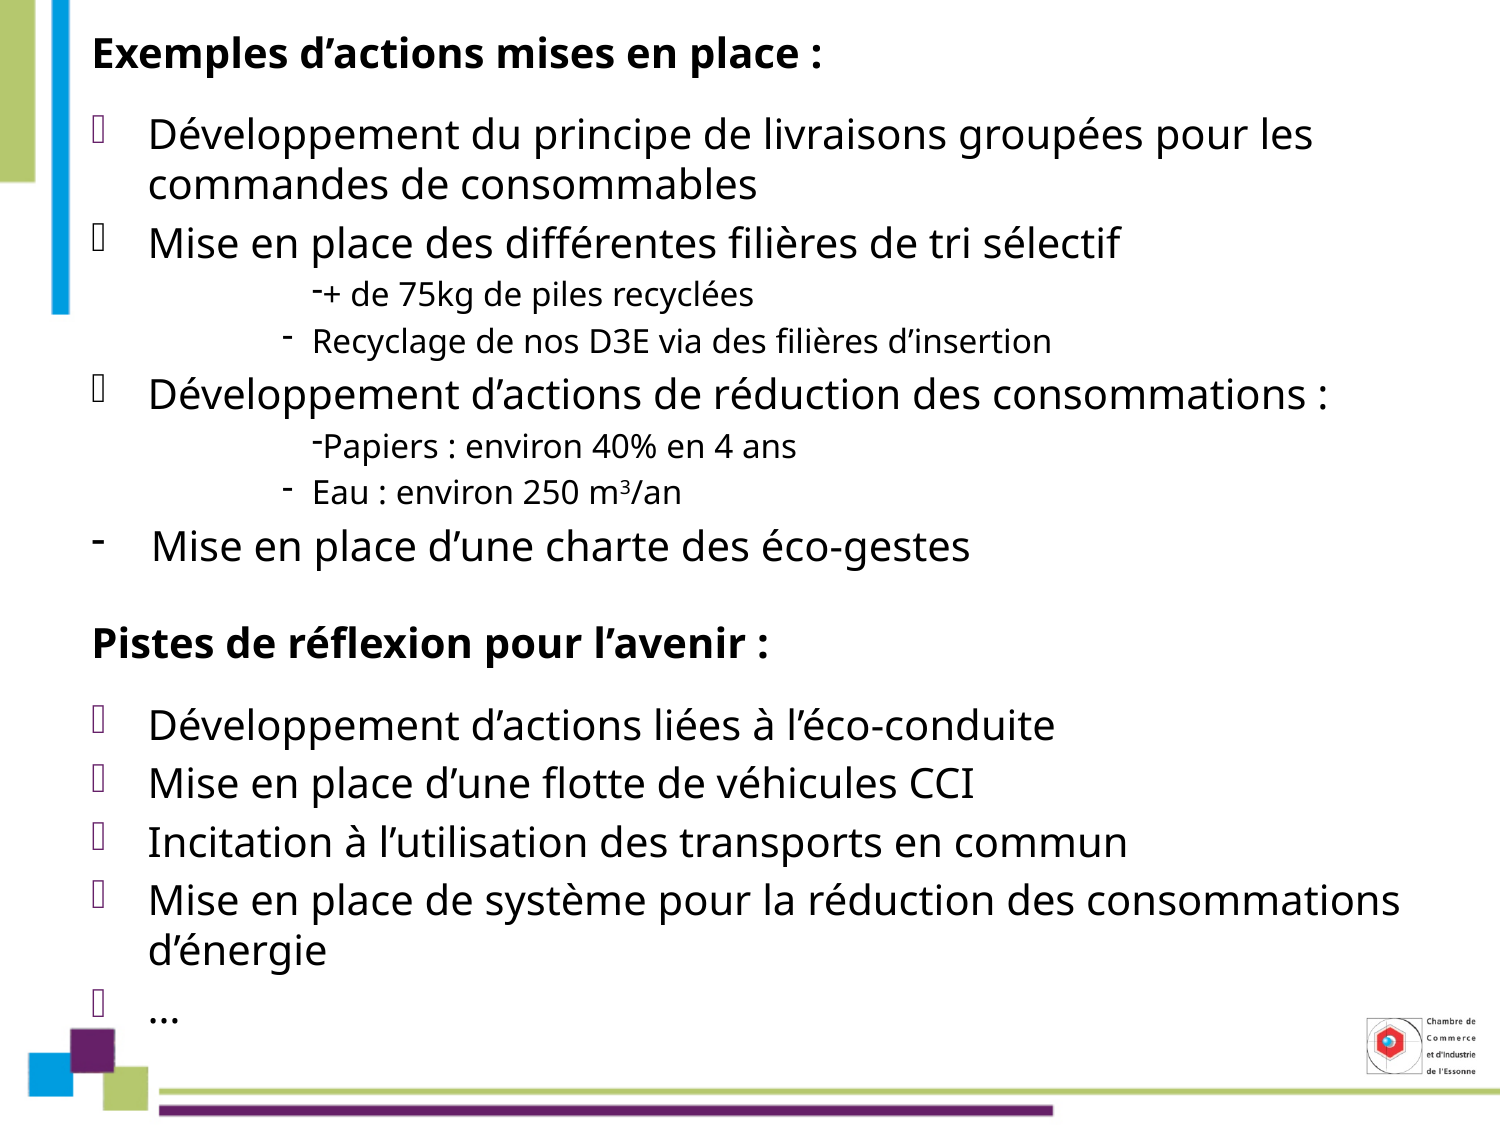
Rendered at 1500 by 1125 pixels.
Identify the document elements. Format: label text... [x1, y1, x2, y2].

picture [0, 1021, 1500, 1125]
picture [0, 0, 83, 322]
text_box Pistes de réflexion pour l’avenir : Développement d’actions liées à l’éco-conduite Mise en place d’une flotte de véhicules CCI Incitation à l’utilisation des transports en commun Mise en place de système pour la réduction des consommations d’énergie … [76, 609, 1500, 1035]
list Exemples d’actions mises en place : Développement du principe de livraisons groupées pour les commandes de consommables Mise en place des différentes filières de tri sélectif + de 75kg de piles recyclées Recyclage de nos D3E via des filières d’insertion Développement d’actions de réduction des consommations : Papiers : environ 40% en 4 ans Eau : environ 250 m3/an Mise en place d’une charte des éco-gestes [76, 19, 1500, 598]
